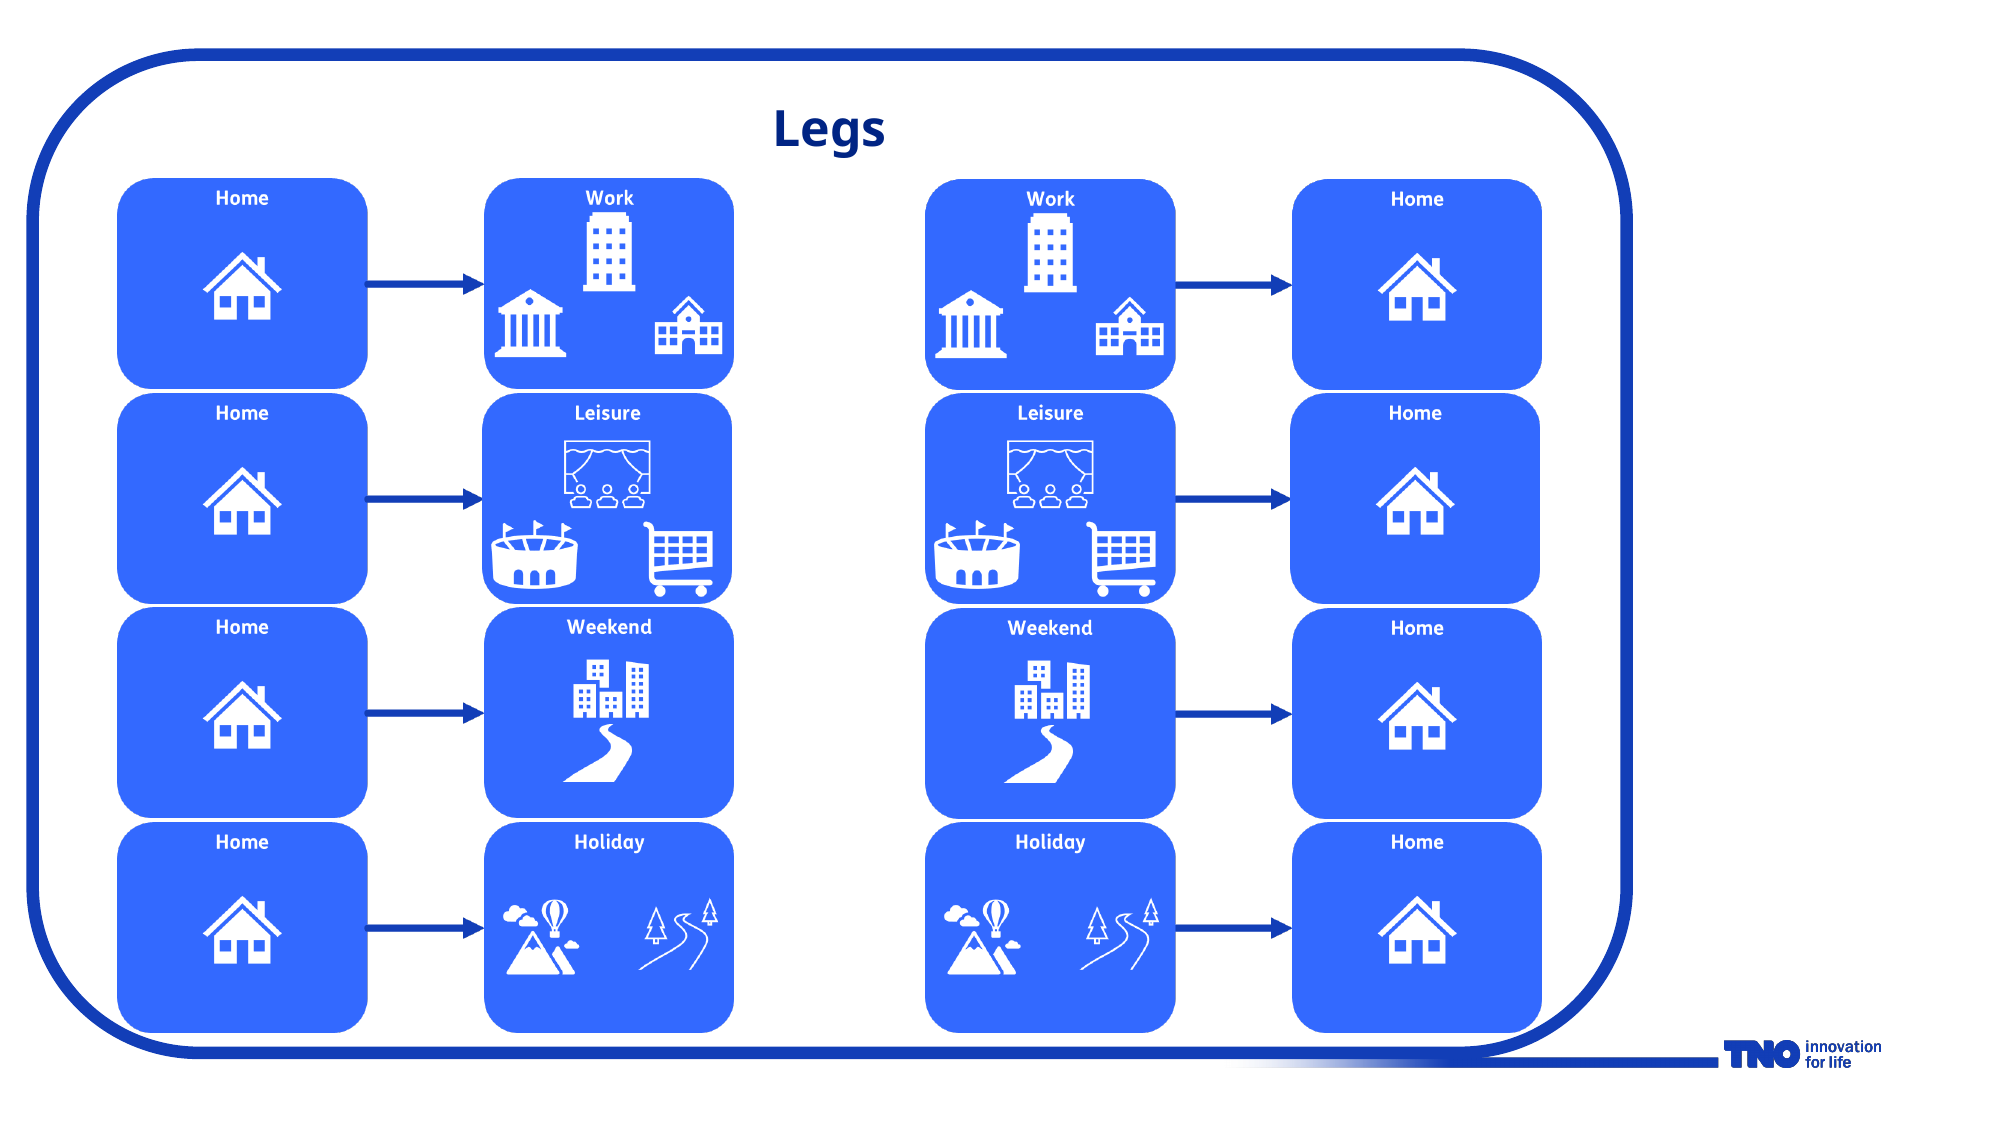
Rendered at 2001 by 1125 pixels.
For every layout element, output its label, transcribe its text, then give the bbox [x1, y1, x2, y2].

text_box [117, 178, 734, 1033]
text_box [925, 179, 1542, 1033]
text_box Legs [31, 53, 1628, 1054]
picture [1222, 1040, 1882, 1068]
